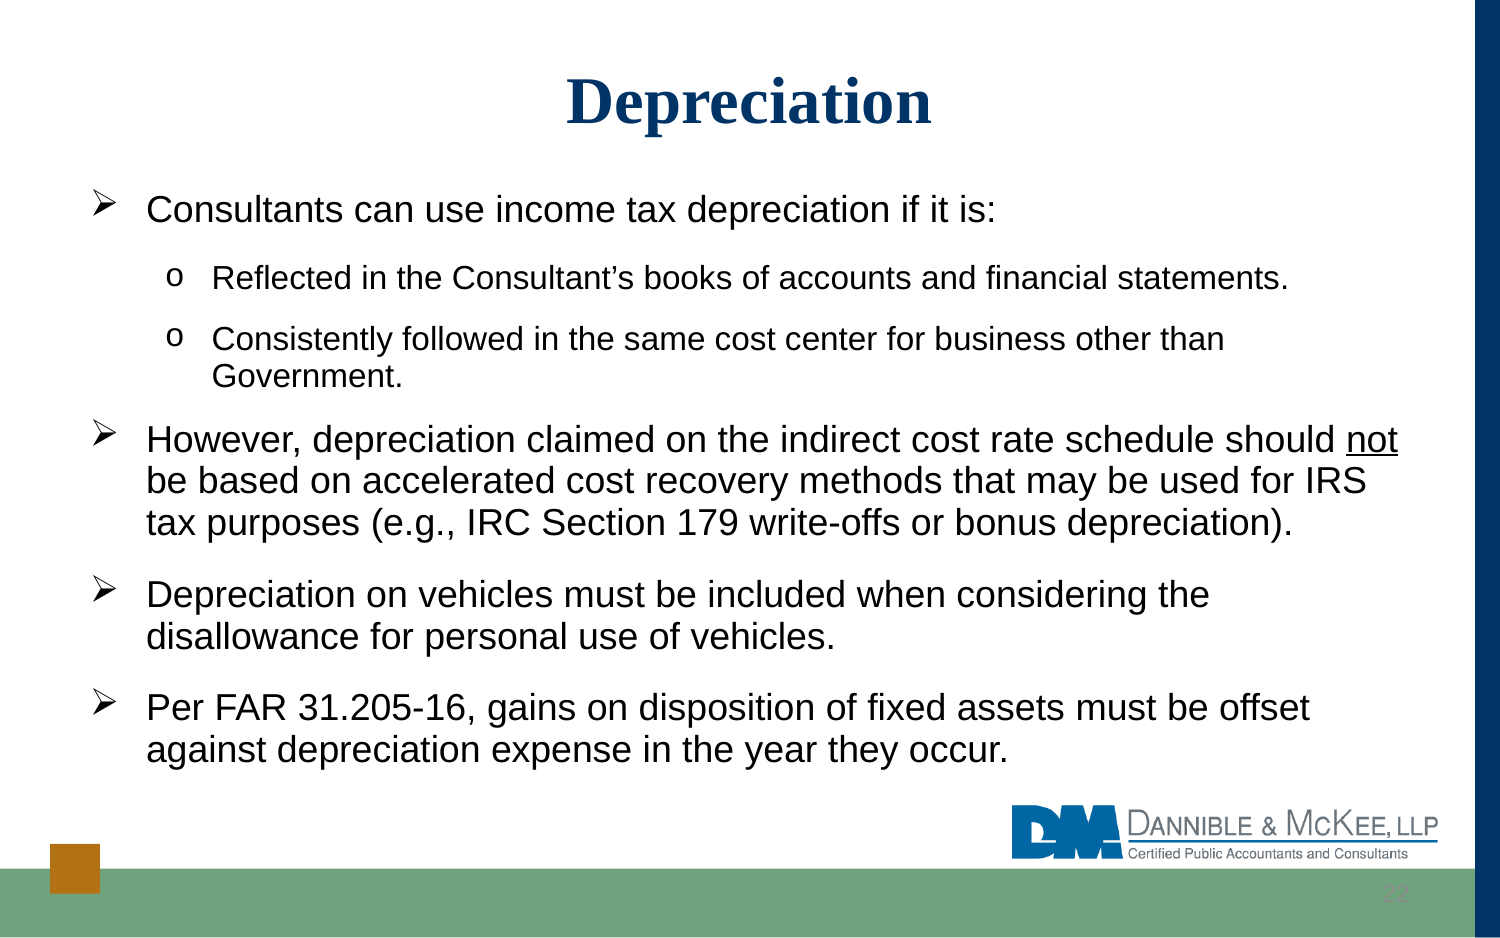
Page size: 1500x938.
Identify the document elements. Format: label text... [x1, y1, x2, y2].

list Consultants can use income tax depreciation if it is: Reflected in the Consultant’s books of accounts and financial statements. Consistently followed in the same cost center for business other than Government. However, depreciation claimed on the indirect cost rate schedule should not be based on accelerated cost recovery methods that may be used for IRS tax purposes (e.g., IRC Section 179 write-offs or bonus depreciation). Depreciation on vehicles must be included when considering the disallowance for personal use of vehicles. Per FAR 31.205-16, gains on disposition of fixed assets must be offset against depreciation expense in the year they occur. [75, 181, 1425, 807]
picture [1012, 805, 1438, 859]
slide_number 22 [1074, 868, 1425, 919]
title Depreciation [112, 56, 1388, 169]
